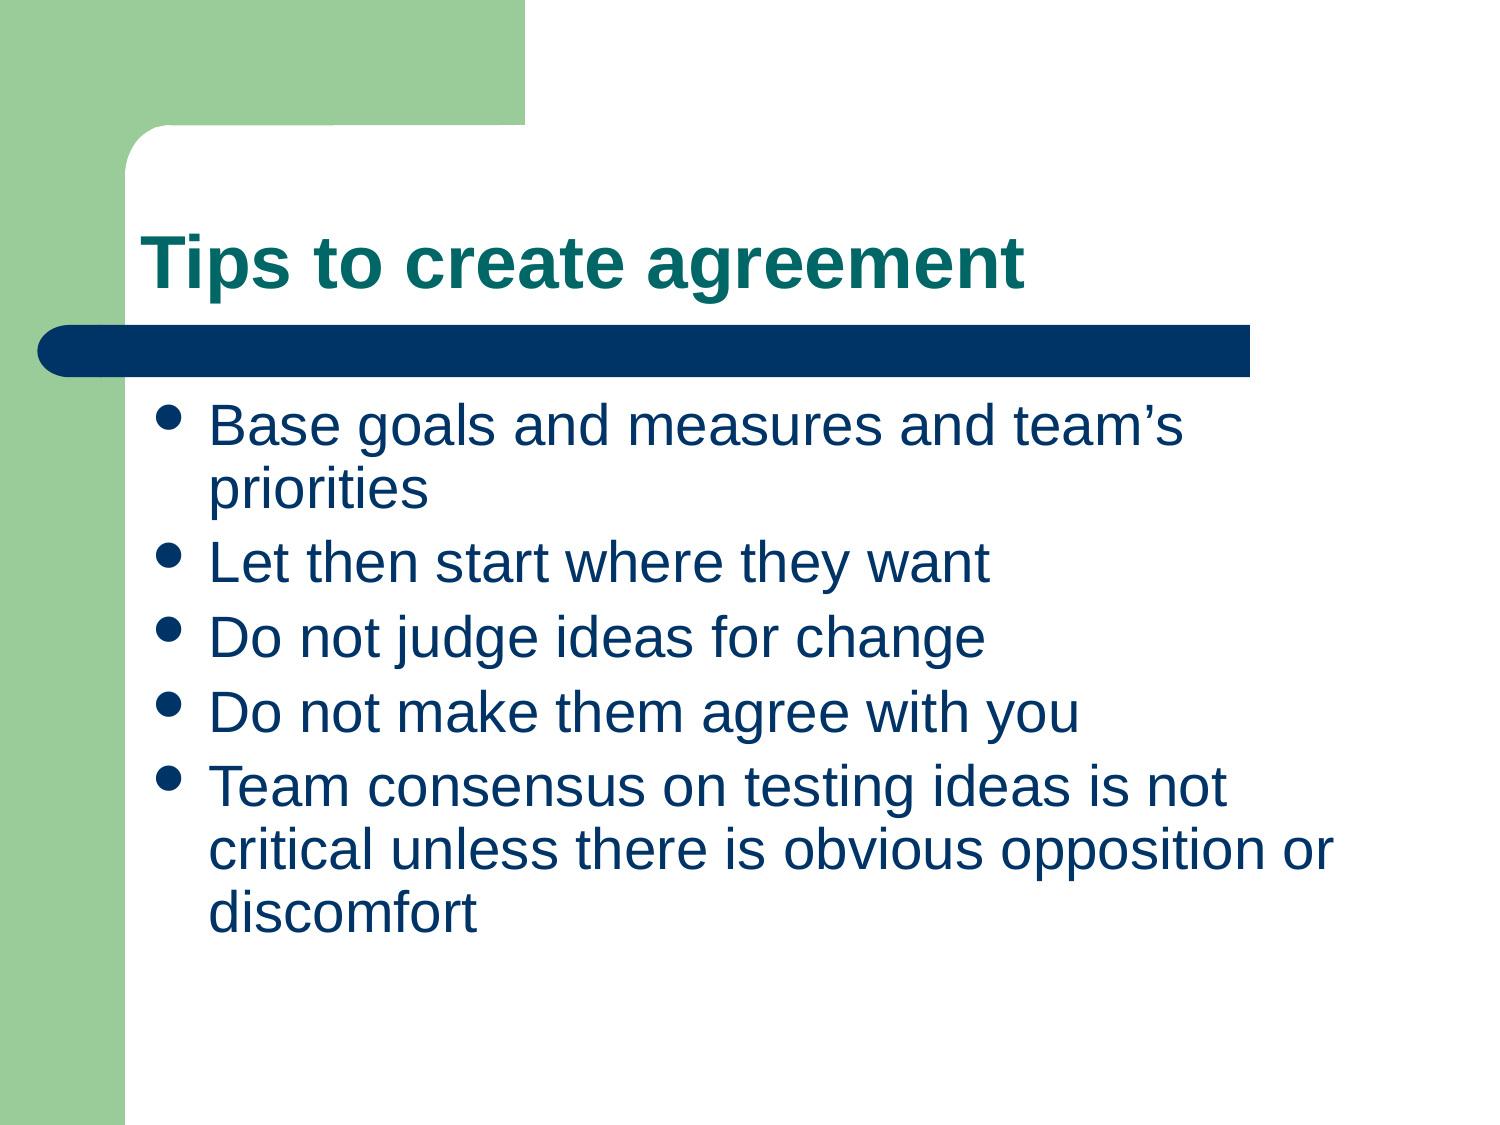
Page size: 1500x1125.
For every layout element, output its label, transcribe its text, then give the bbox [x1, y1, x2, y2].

title Tips to create agreement [124, 124, 1426, 313]
list Base goals and measures and team’s priorities Let then start where they want Do not judge ideas for change Do not make them agree with you Team consensus on testing ideas is not critical unless there is obvious opposition or discomfort [137, 387, 1400, 999]
